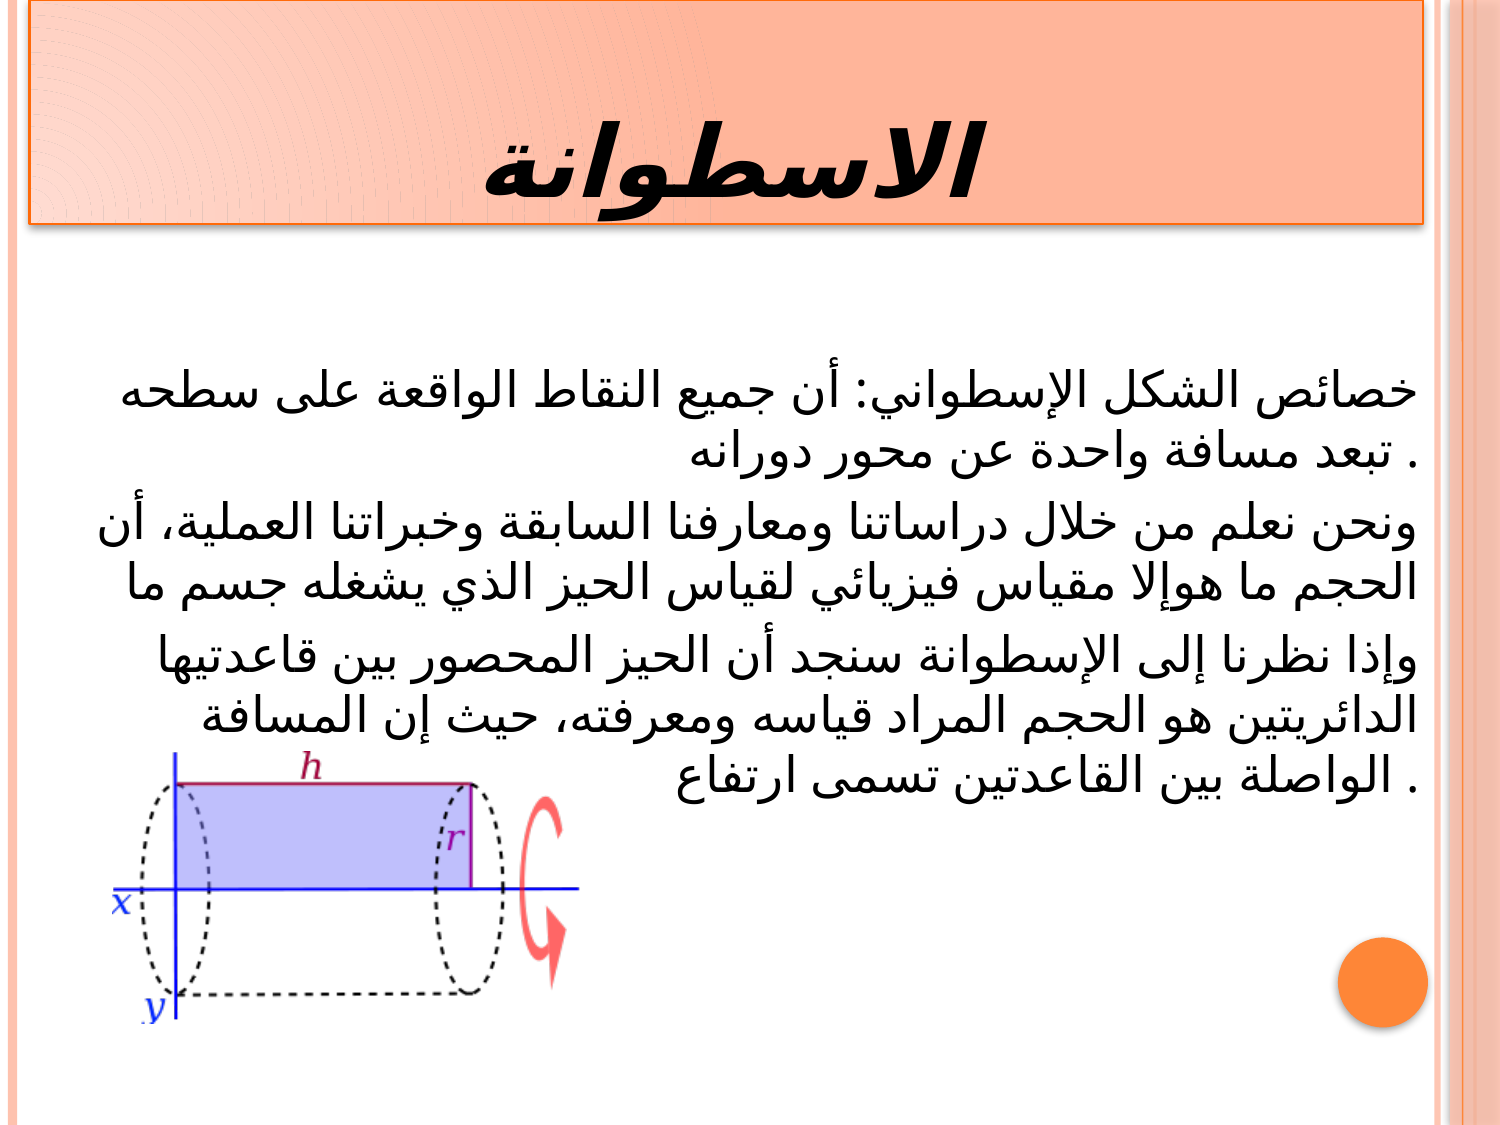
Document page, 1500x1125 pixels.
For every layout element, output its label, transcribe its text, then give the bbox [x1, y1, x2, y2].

picture [111, 750, 582, 1024]
list خصائص الشكل الإسطواني: أن جميع النقاط الواقعة على سطحه تبعد مسافة واحدة عن محور دورانه . ونحن نعلم من خلال دراساتنا ومعارفنا السابقة وخبراتنا العملية، أن الحجم ما هوإلا مقياس فيزيائي لقياس الحيز الذي يشغله جسم ما وإذا نظرنا إلى الإسطوانة سنجد أن الحيز المحصور بين قاعدتيها الدائريتين هو الحجم المراد قياسه ومعرفته، حيث إن المسافة الواصلة بين القاعدتين تسمى ارتفاع . [53, 349, 1436, 1051]
title الاسطوانة [28, 0, 1424, 225]
